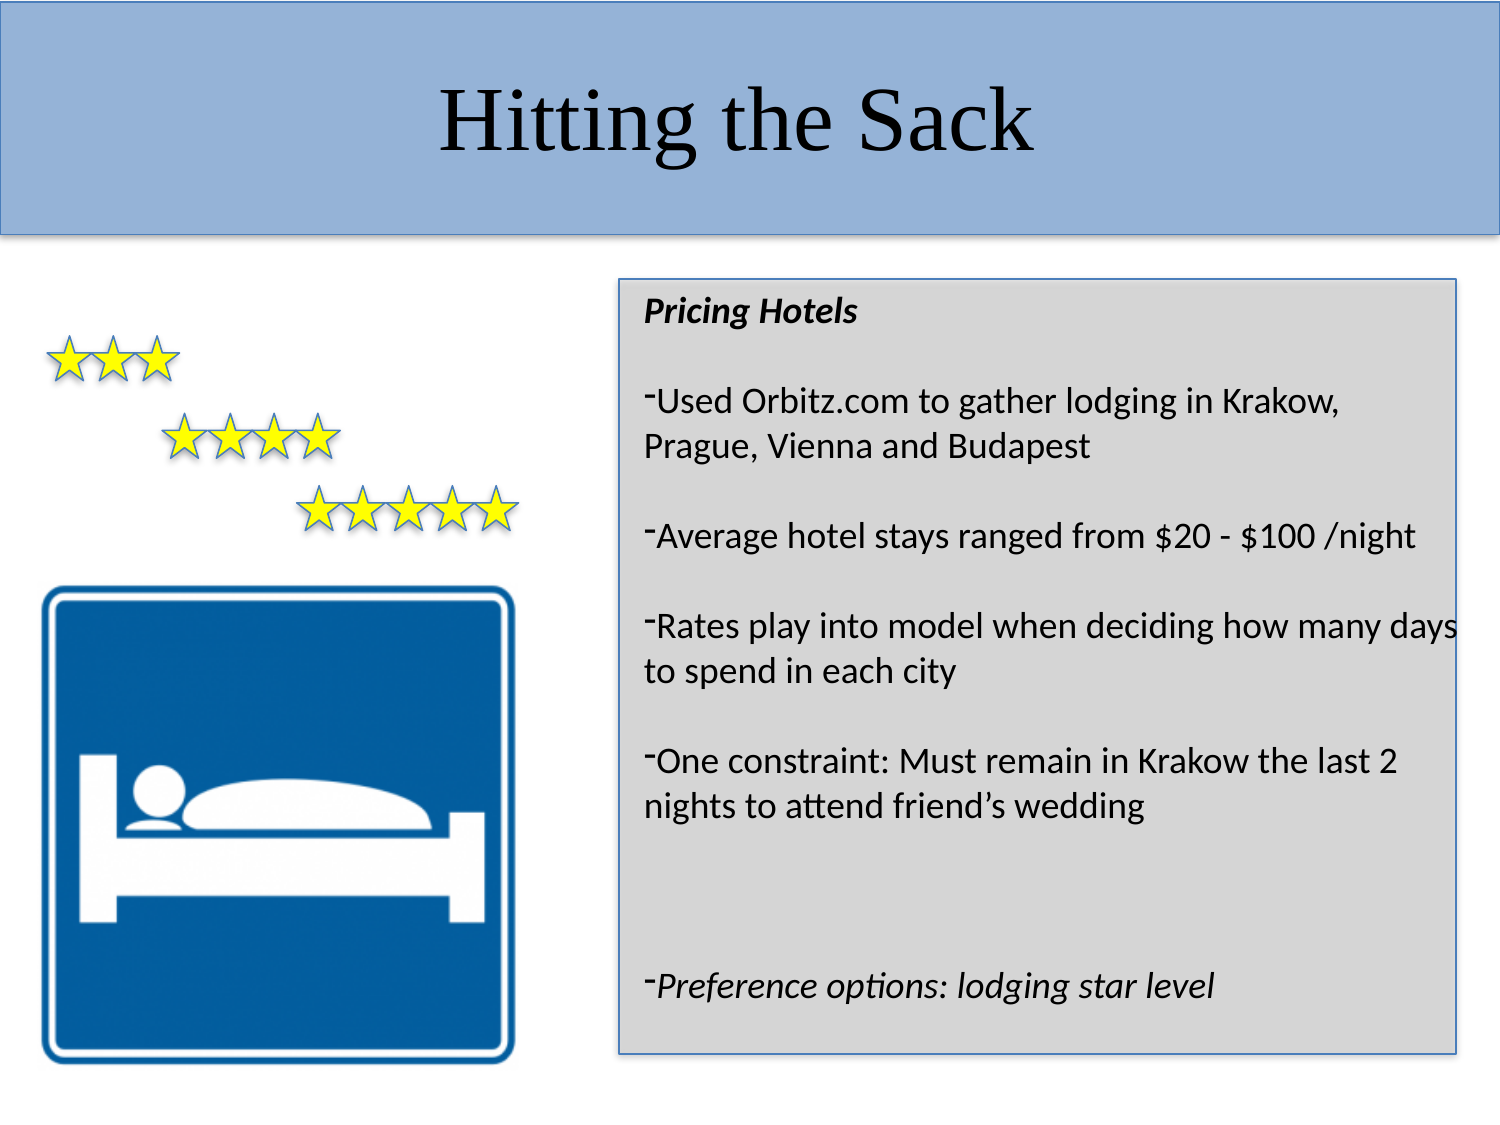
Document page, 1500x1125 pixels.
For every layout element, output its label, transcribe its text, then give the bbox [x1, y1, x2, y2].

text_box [46, 335, 180, 381]
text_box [296, 485, 520, 531]
text_box Pricing Hotels Used Orbitz.com to gather lodging in Krakow, Prague, Vienna and Budapest Average hotel stays ranged from $20 - $100 /night Rates play into model when deciding how many days to spend in each city One constraint: Must remain in Krakow the last 2 nights to attend friend’s wedding Preference options: lodging star level [629, 279, 1477, 1125]
text_box [618, 278, 1457, 1055]
text_box Hitting the Sack [62, 20, 1413, 208]
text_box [161, 413, 341, 459]
text_box [0, 1, 1500, 235]
picture [37, 581, 519, 1071]
